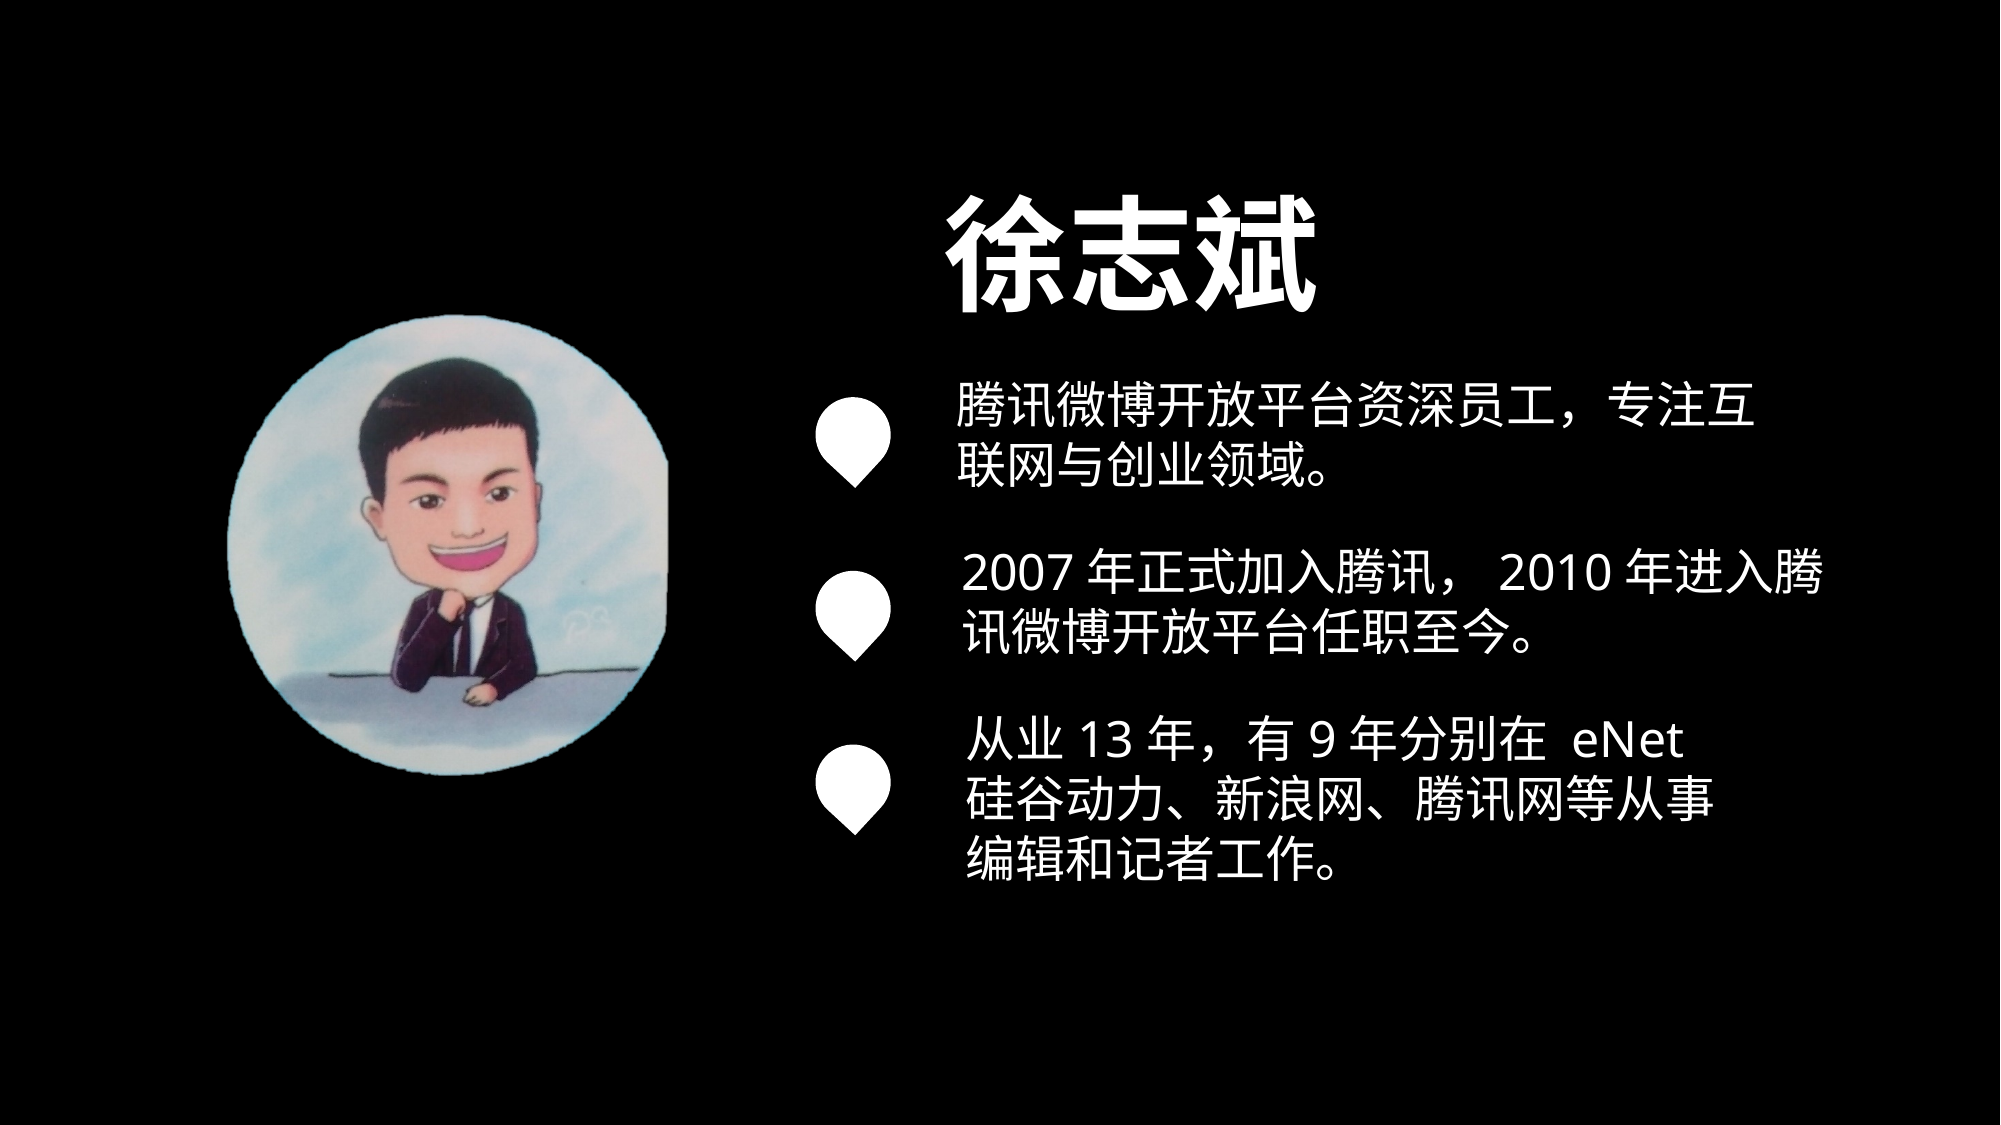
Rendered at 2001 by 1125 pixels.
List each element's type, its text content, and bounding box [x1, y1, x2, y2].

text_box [815, 366, 1840, 898]
text_box 徐志斌s [929, 169, 1379, 335]
picture [168, 84, 724, 842]
